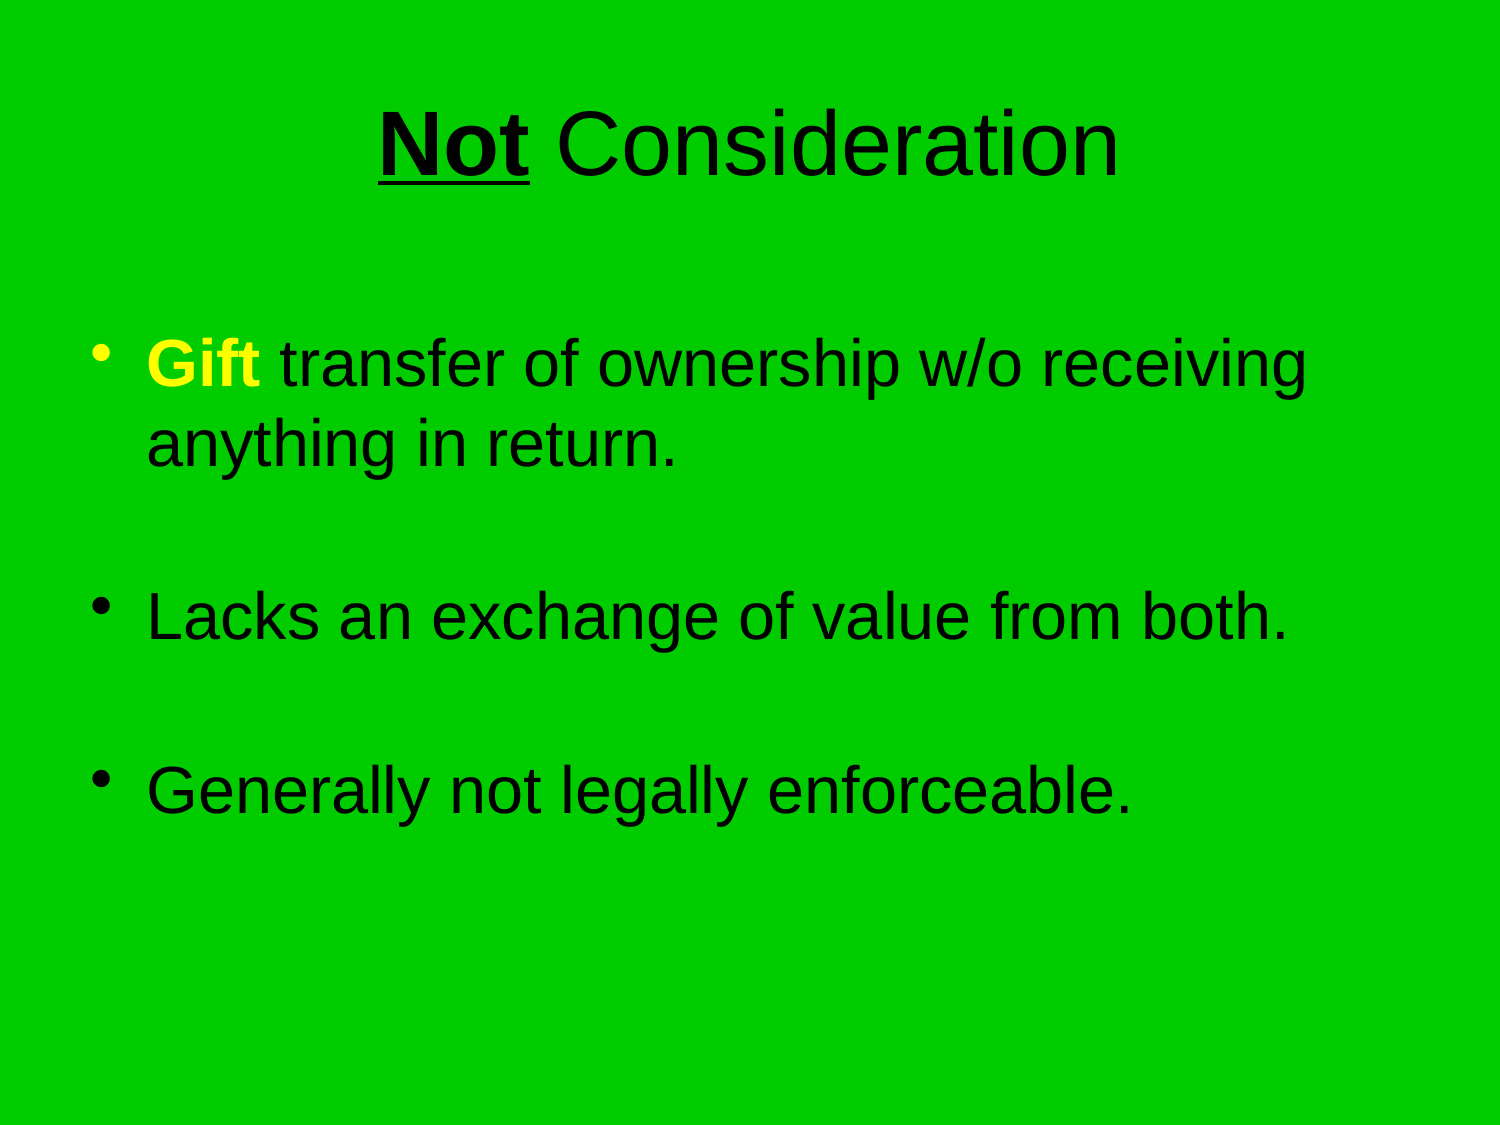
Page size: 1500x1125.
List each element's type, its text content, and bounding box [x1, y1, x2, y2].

list Gift transfer of ownership w/o receiving anything in return. Lacks an exchange of value from both. Generally not legally enforceable. [74, 312, 1426, 1006]
title Not Consideration [74, 44, 1426, 233]
